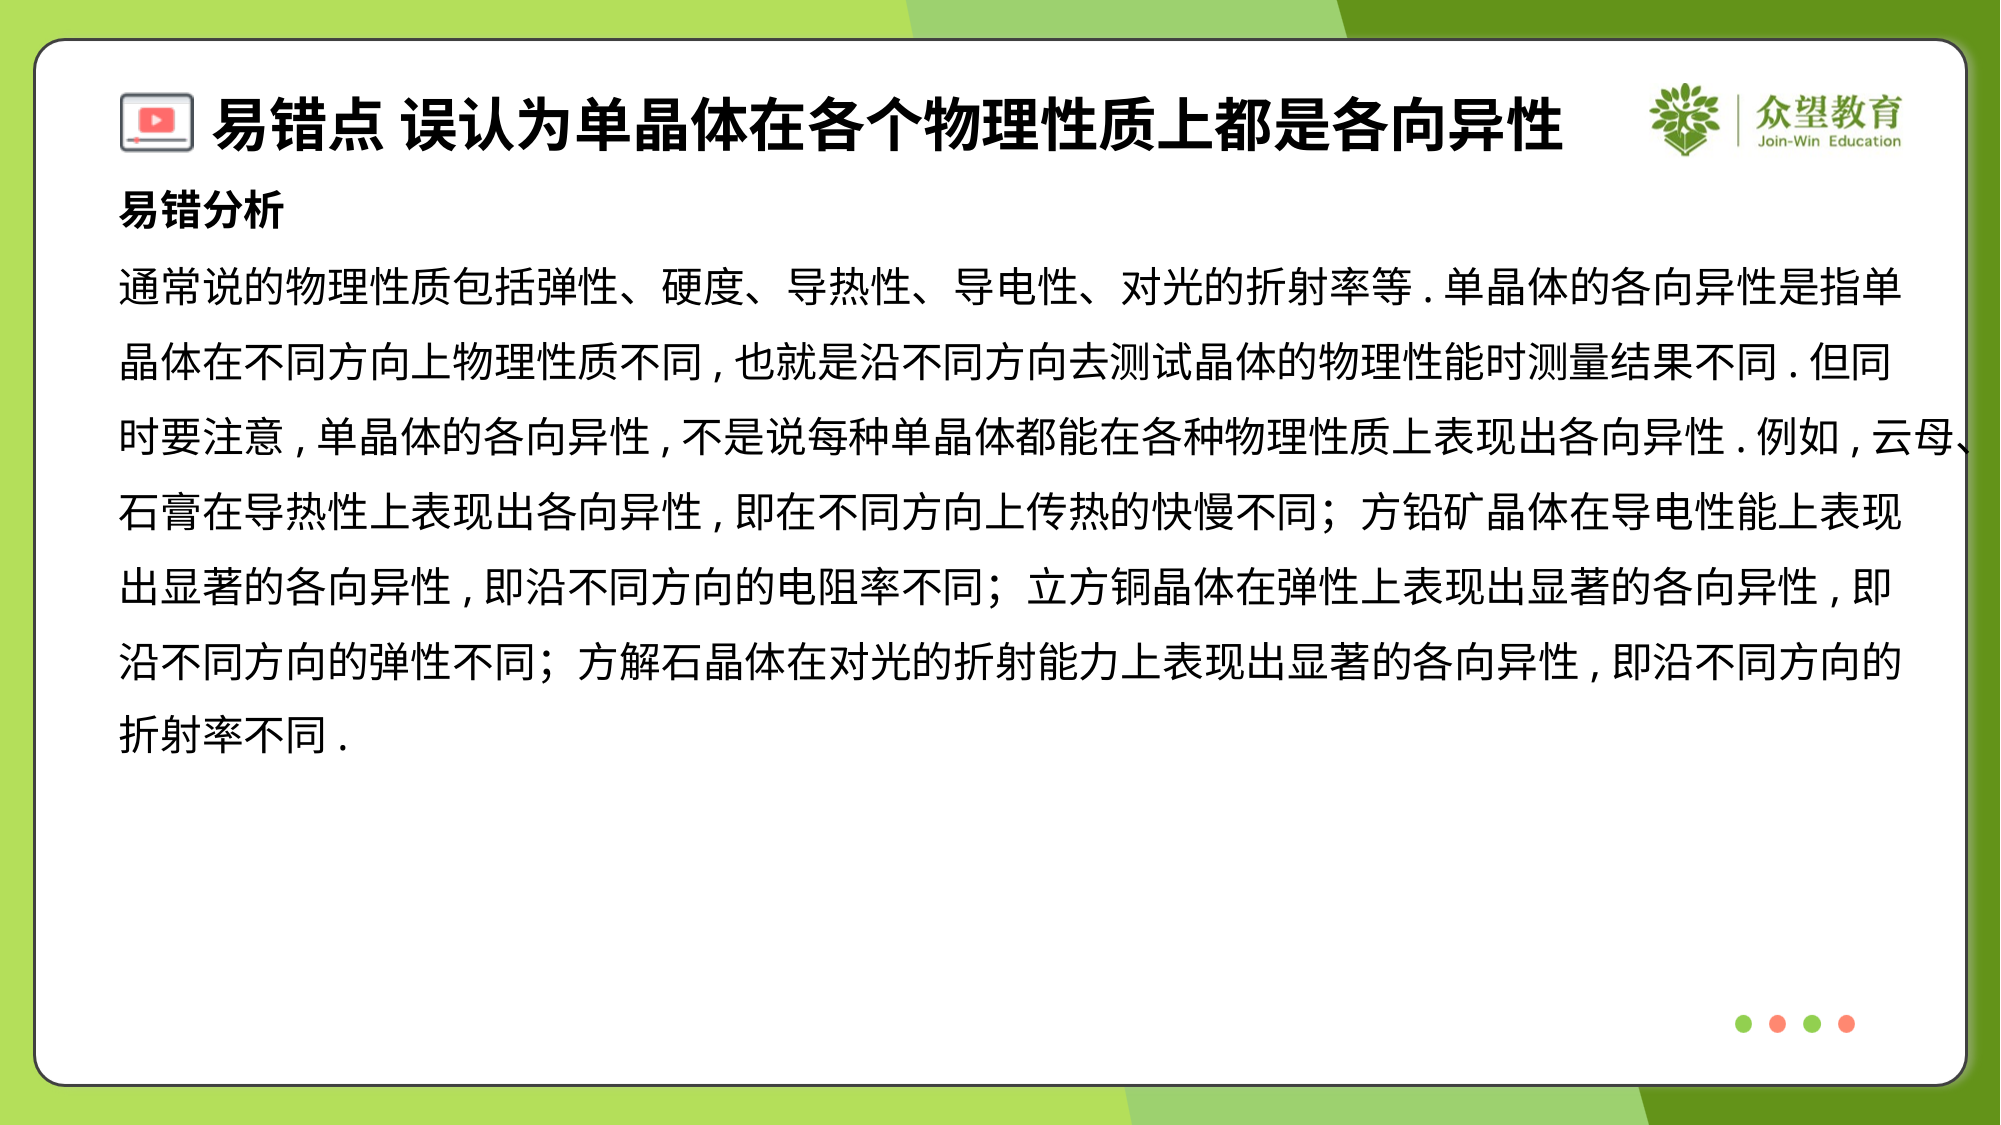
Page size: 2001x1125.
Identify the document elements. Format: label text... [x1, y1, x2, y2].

text_box 易错分析 通常说的物理性质包括弹性、硬度、导热性、导电性、对光的折射率等.单晶体的各向异性是指单 晶体在不同方向上物理性质不同,也就是沿不同方向去测试晶体的物理性能时测量结果不同.但同 时要注意,单晶体的各向异性,不是说每种单晶体都能在各种物理性质上表现出各向异性.例如,云母、 石膏在导热性上表现出各向异性,即在不同方向上传热的快慢不同；方铅矿晶体在导电性能上表现 出显著的各向异性,即沿不同方向的电阻率不同；立方铜晶体在弹性上表现出显著的各向异性,即 沿不同方向的弹性不同；方解石晶体在对光的折射能力上表现出显著的各向异性,即沿不同方向的 折射率不同. [118, 158, 1883, 752]
picture [0, 0, 2000, 1125]
